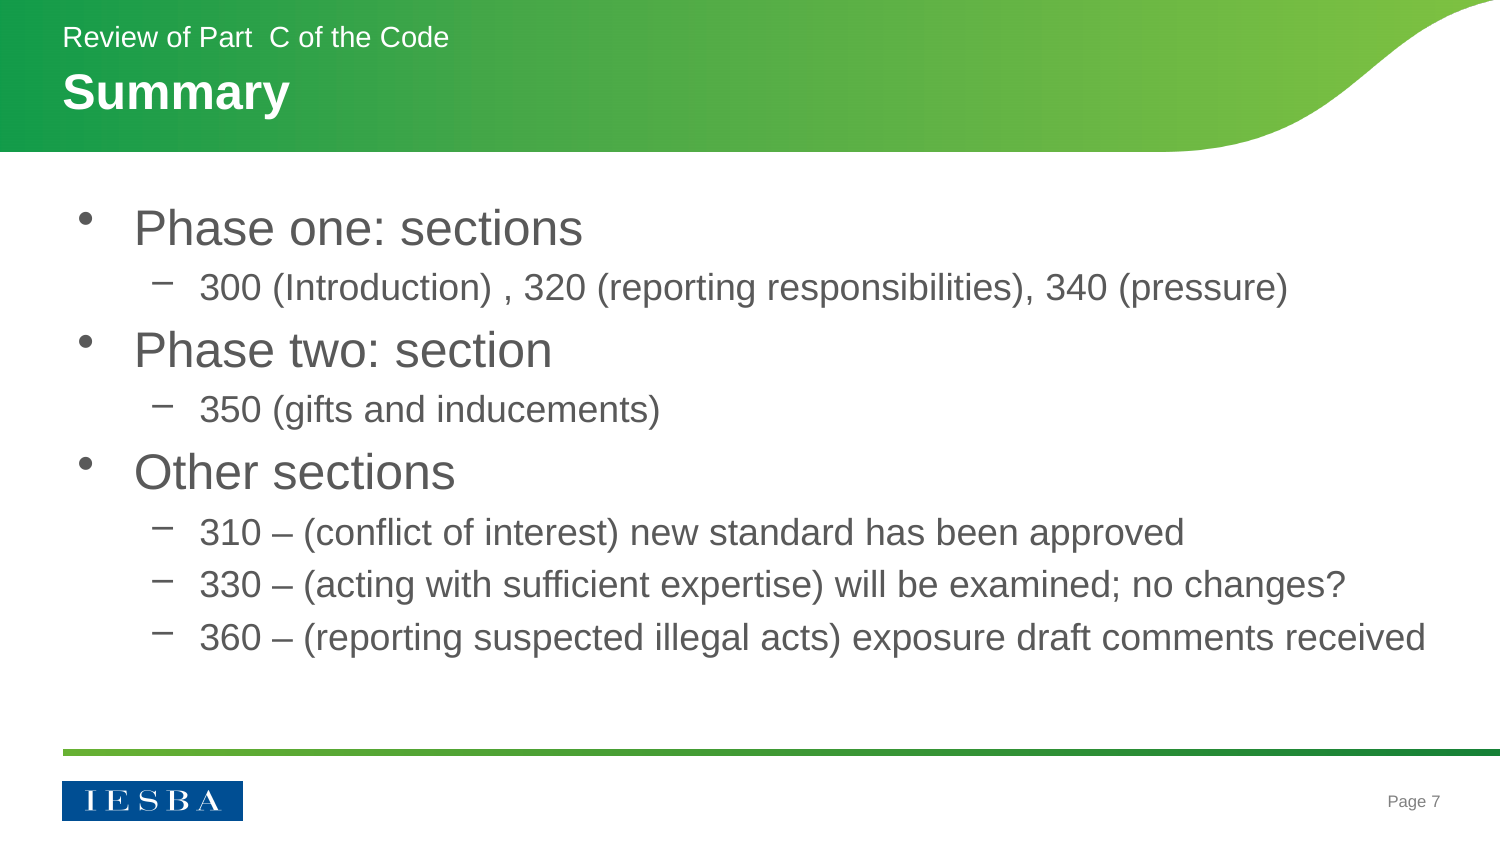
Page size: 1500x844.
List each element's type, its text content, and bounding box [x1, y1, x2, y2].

list Phase one: sections 300 (Introduction) , 320 (reporting responsibilities), 340 (pressure) Phase two: section 350 (gifts and inducements) Other sections 310 – (conflict of interest) new standard has been approved 330 – (acting with sufficient expertise) will be examined; no changes? 360 – (reporting suspected illegal acts) exposure draft comments received [62, 187, 1450, 694]
picture [0, 0, 1497, 152]
picture [62, 781, 243, 821]
title Summary [62, 56, 1300, 122]
subtitle Review of Part C of the Code [62, 18, 500, 47]
